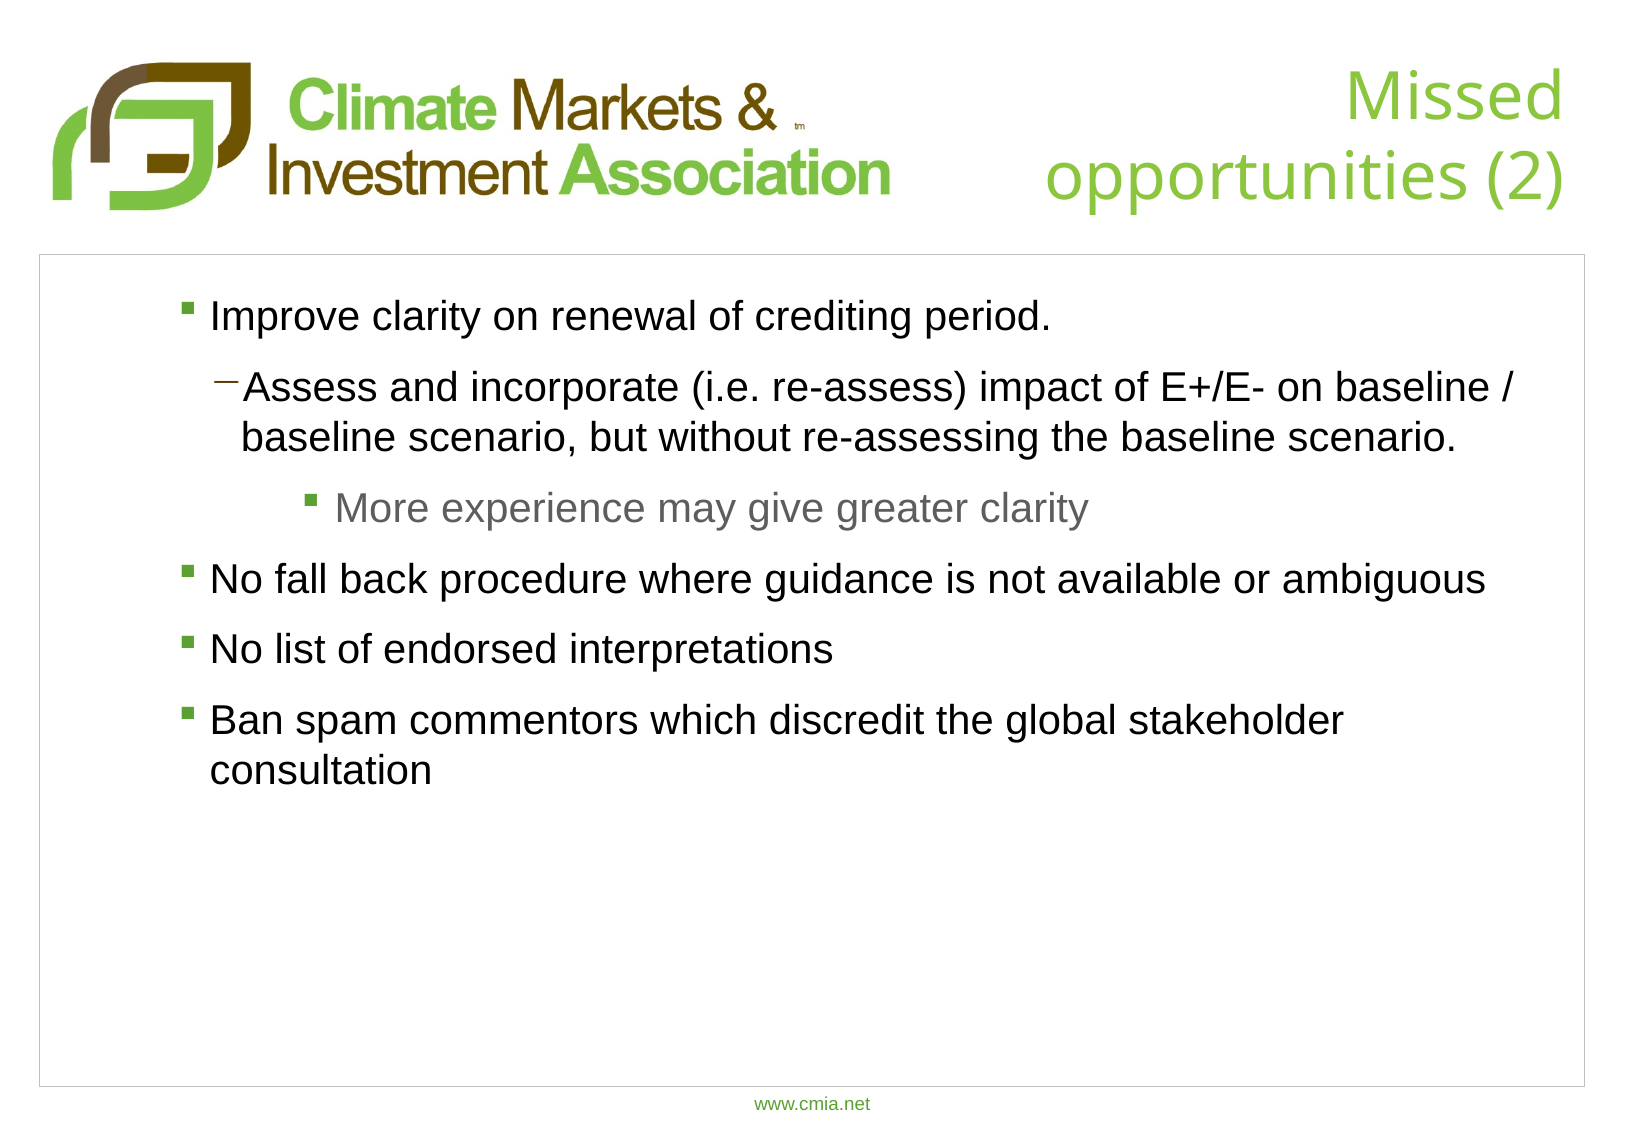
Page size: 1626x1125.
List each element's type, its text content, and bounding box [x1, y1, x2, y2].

picture [47, 57, 81, 218]
list Improve clarity on renewal of crediting period. Assess and incorporate (i.e. re-assess) impact of E+/E- on baseline / baseline scenario, but without re-assessing the baseline scenario. More experience may give greater clarity No fall back procedure where guidance is not available or ambiguous No list of endorsed interpretations Ban spam commentors which discredit the global stakeholder consultation [163, 281, 1550, 1053]
title Missed opportunities (2) [81, 45, 1581, 233]
